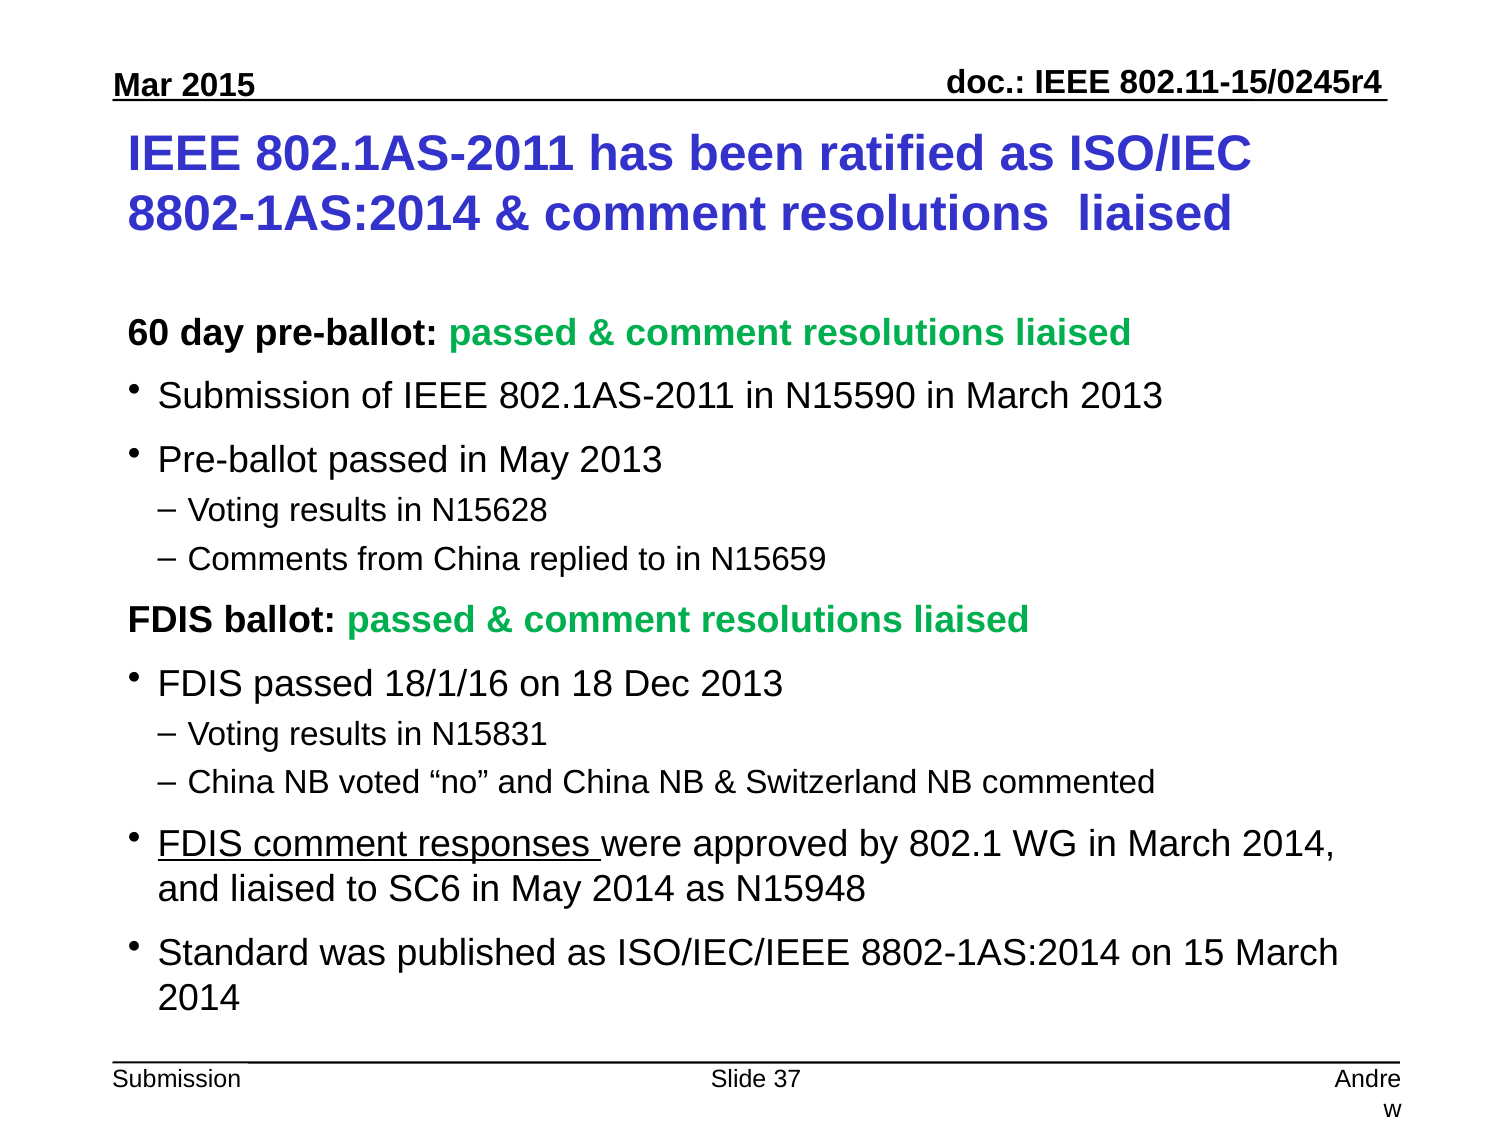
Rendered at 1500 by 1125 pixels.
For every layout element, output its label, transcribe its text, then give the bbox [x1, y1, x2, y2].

list 60 day pre-ballot: passed & comment resolutions liaised Submission of IEEE 802.1AS-2011 in N15590 in March 2013 Pre-ballot passed in May 2013 Voting results in N15628 Comments from China replied to in N15659 FDIS ballot: passed & comment resolutions liaised FDIS passed 18/1/16 on 18 Dec 2013 Voting results in N15831 China NB voted “no” and China NB & Switzerland NB commented FDIS comment responses were approved by 802.1 WG in March 2014, and liaised to SC6 in May 2014 as N15948 Standard was published as ISO/IEC/IEEE 8802-1AS:2014 on 15 March 2014 [112, 299, 1388, 975]
footer Andrew Myles, Cisco [1320, 1061, 1402, 1093]
title IEEE 802.1AS-2011 has been ratified as ISO/IEC 8802-1AS:2014 & comment resolutions liaised [112, 112, 1388, 288]
slide_number Slide 37 [709, 1061, 803, 1093]
